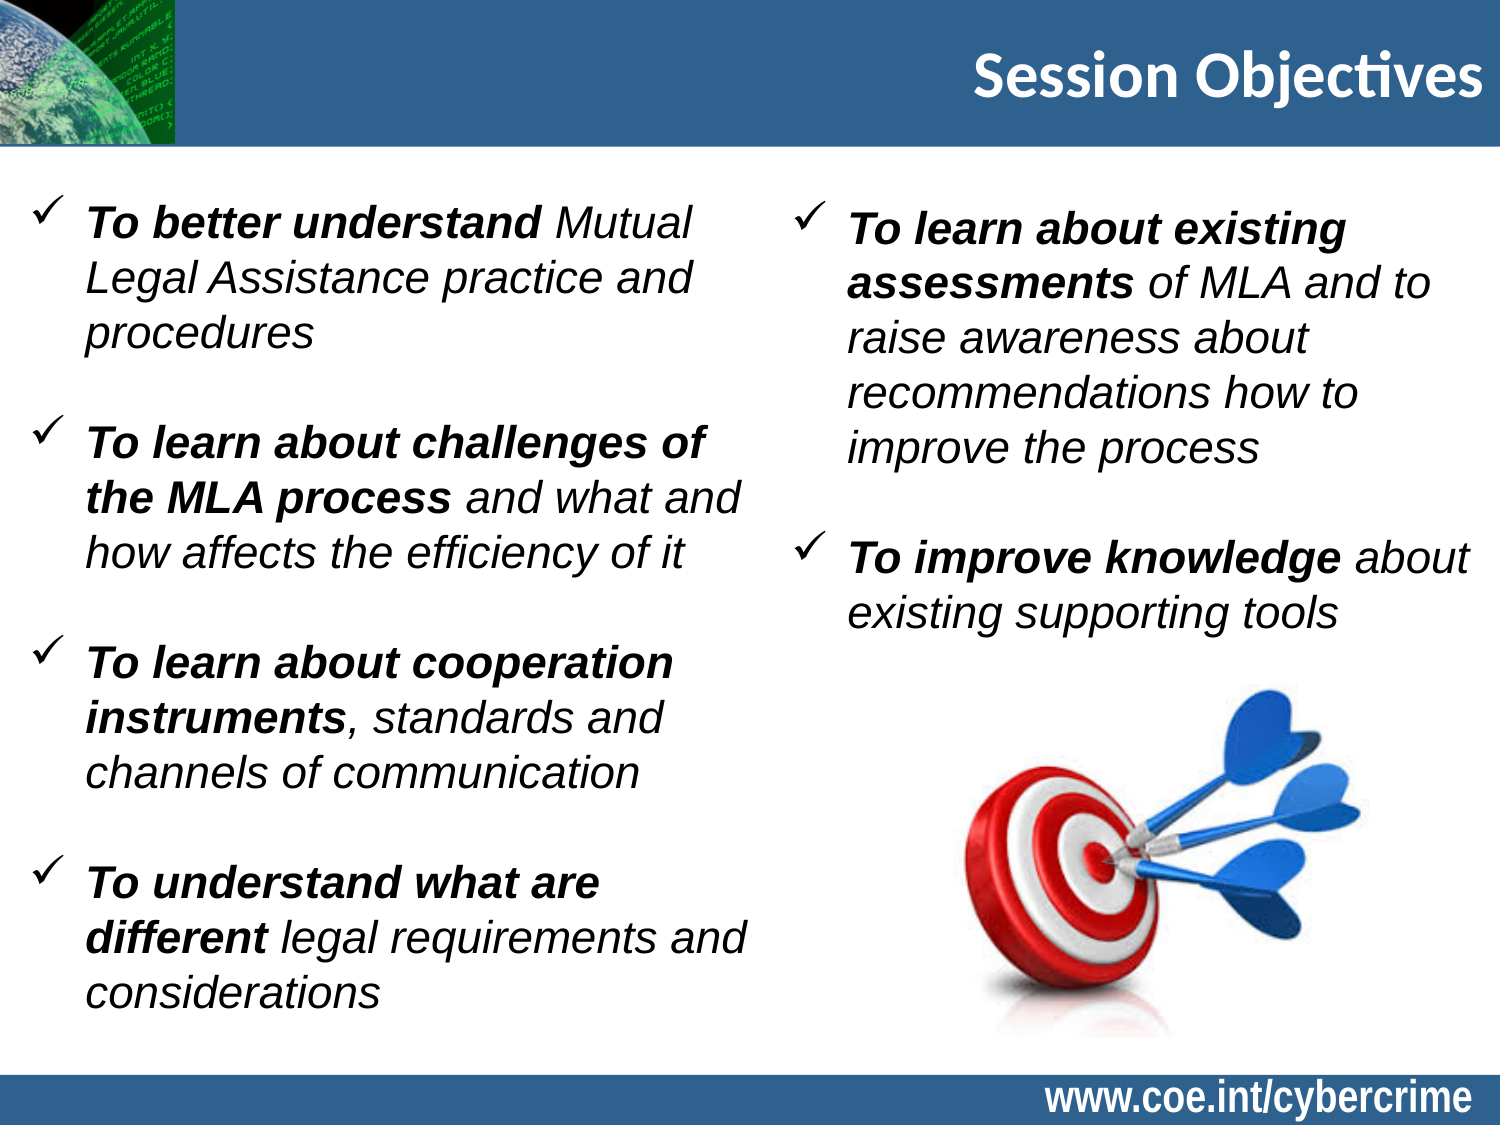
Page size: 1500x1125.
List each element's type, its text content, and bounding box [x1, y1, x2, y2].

text_box [0, 1073, 1030, 1125]
text_box Session Objectives [177, 0, 1500, 149]
text_box To learn about existing assessments of MLA and to raise awareness about recommendations how to improve the process To improve knowledge about existing supporting tools [776, 190, 1500, 701]
text_box www.coe.int/cybercrime [1030, 1059, 1500, 1125]
picture [924, 684, 1387, 1038]
text_box To better understand Mutual Legal Assistance practice and procedures To learn about challenges of the MLA process and what and how affects the efficiency of it To learn about cooperation instruments, standards and channels of communication To understand what are different legal requirements and considerations [14, 185, 765, 1025]
picture [0, 0, 175, 144]
